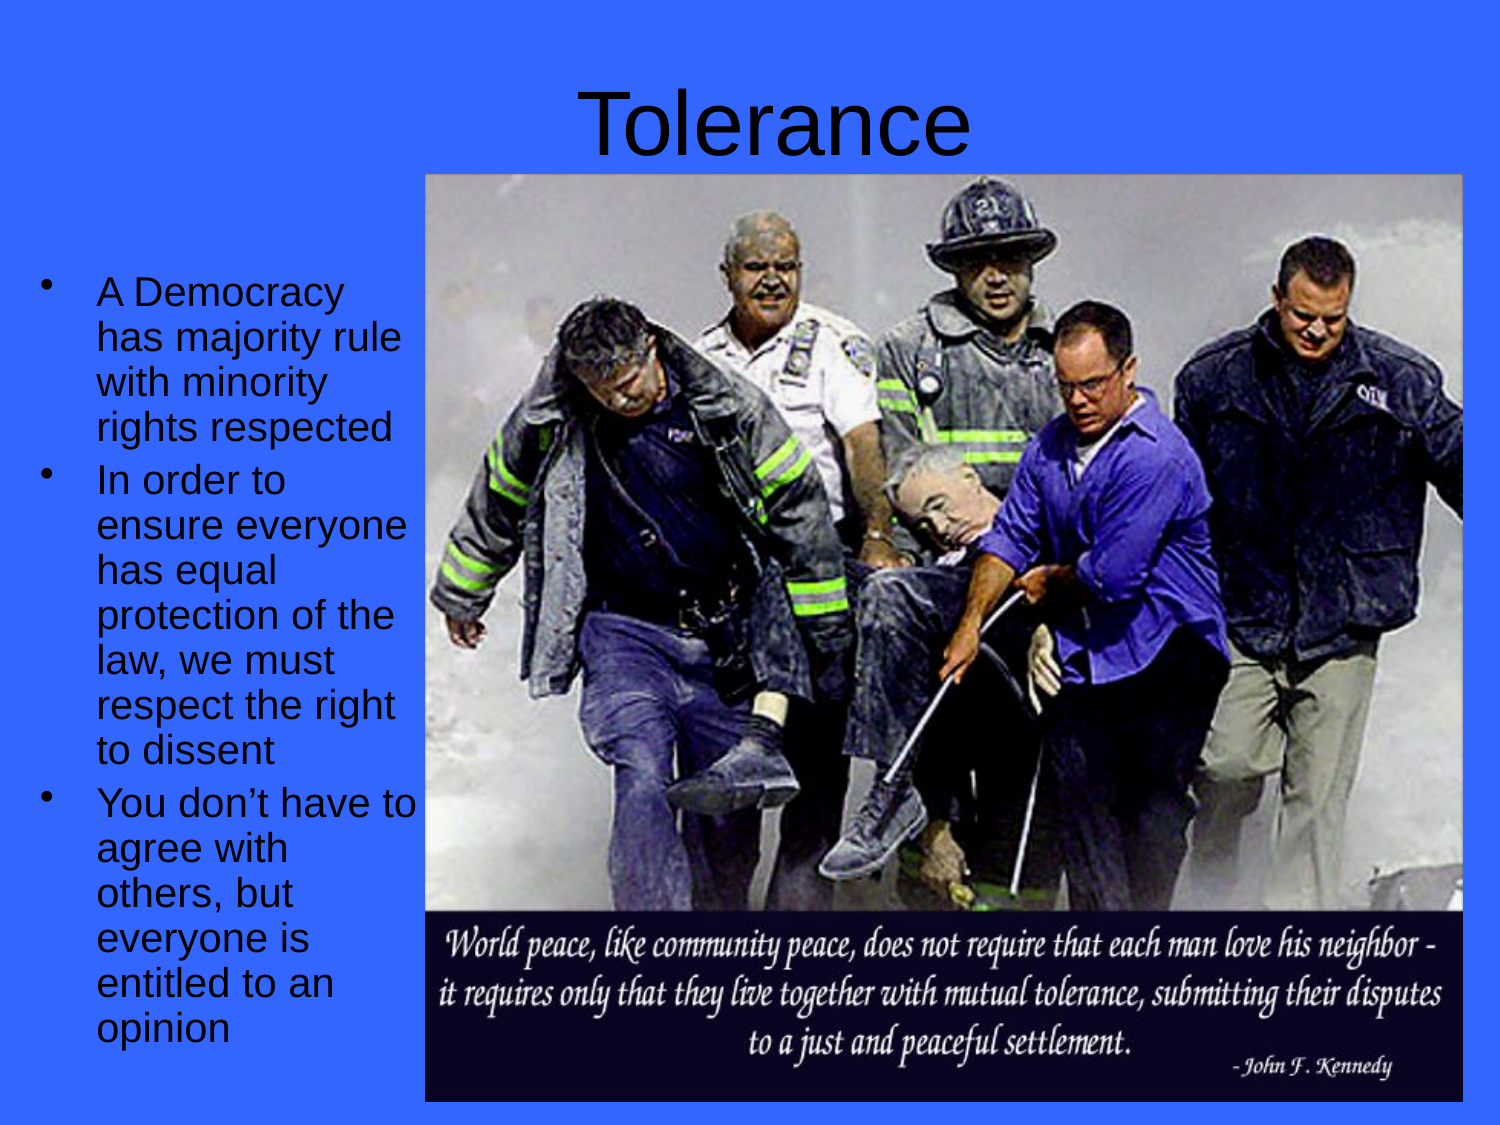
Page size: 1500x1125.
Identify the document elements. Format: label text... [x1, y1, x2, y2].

list A Democracy has majority rule with minority rights respected In order to ensure everyone has equal protection of the law, we must respect the right to dissent You don’t have to agree with others, but everyone is entitled to an opinion [24, 262, 419, 1075]
title Tolerance [99, 24, 1450, 213]
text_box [424, 174, 1463, 1102]
